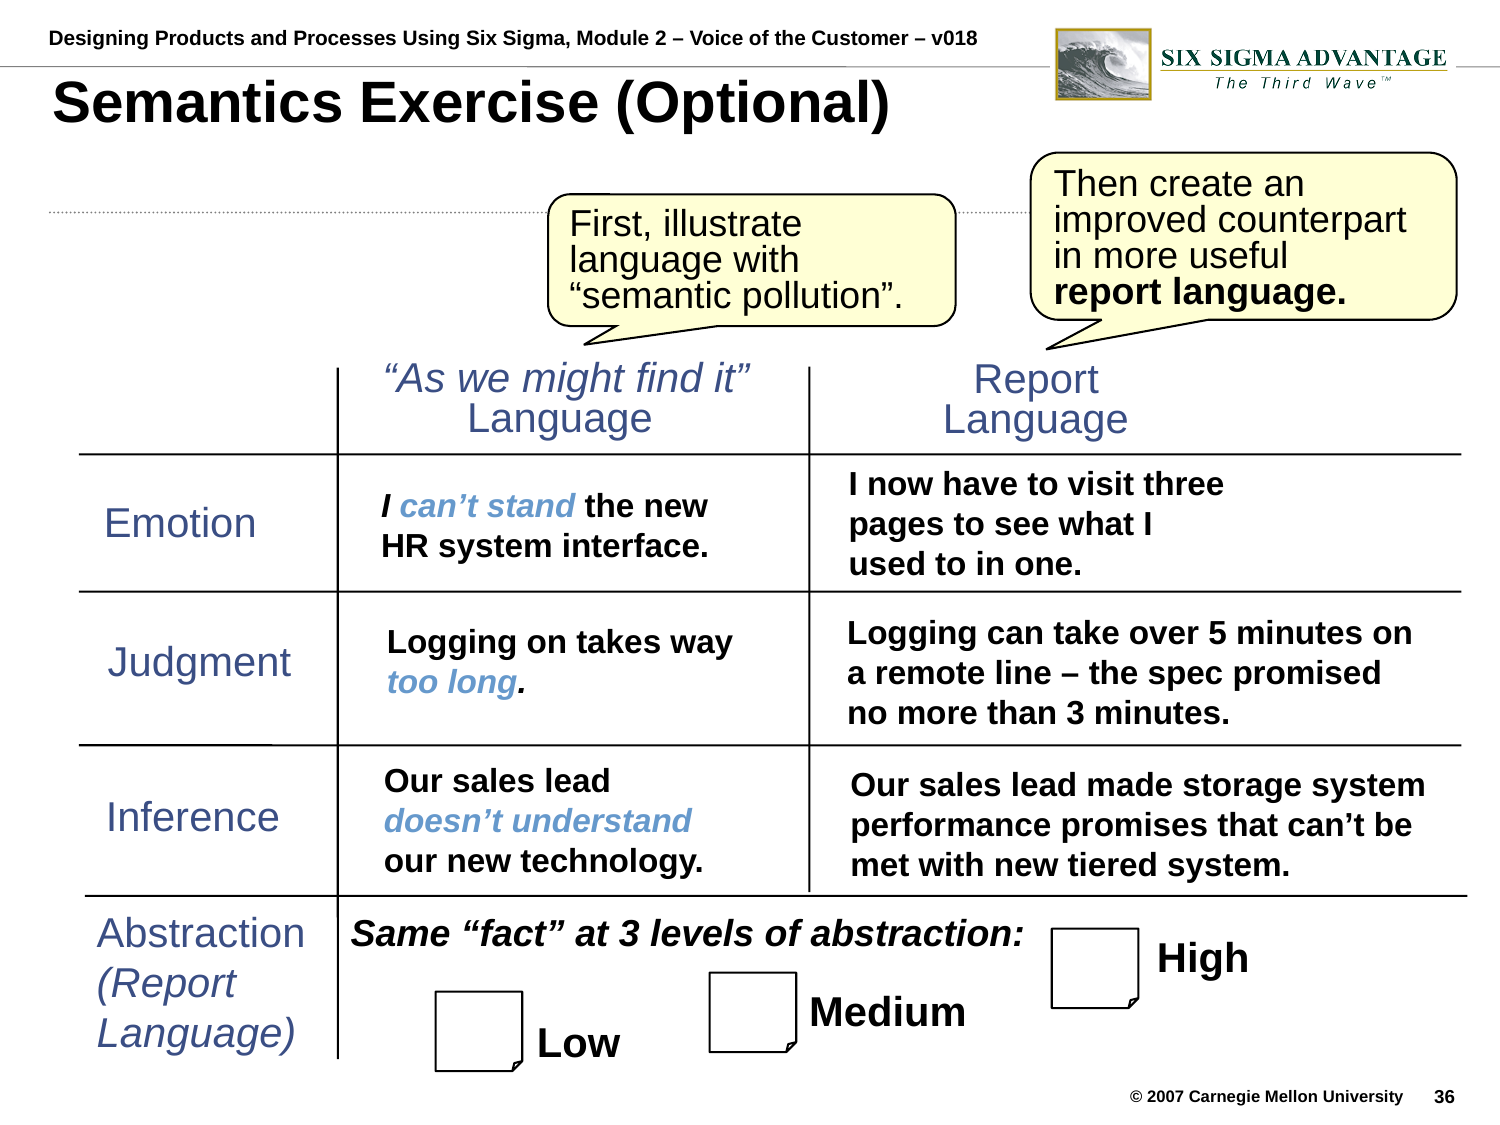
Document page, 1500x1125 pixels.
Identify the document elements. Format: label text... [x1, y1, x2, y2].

text_box Emotion [88, 488, 330, 554]
text_box I can’t stand the new HR system interface. [366, 477, 735, 572]
text_box [1051, 928, 1139, 1009]
text_box I now have to visit three pages to see what I used to in one. [833, 454, 1249, 590]
text_box Abstraction (Report Language) [81, 898, 323, 1109]
text_box First, illustrate language with “semantic pollution”. [548, 194, 956, 345]
text_box High [1142, 922, 1378, 988]
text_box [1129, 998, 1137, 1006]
text_box Same “fact” at 3 levels of abstraction: [335, 901, 1054, 962]
text_box Then create an improved counterpart in more useful report language. [1030, 152, 1457, 350]
text_box [435, 991, 523, 1072]
text_box Logging can take over 5 minutes on a remote line – the spec promised no more than 3 minutes. [832, 603, 1430, 739]
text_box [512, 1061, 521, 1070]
text_box Report Language [910, 354, 1162, 450]
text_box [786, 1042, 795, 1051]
text_box Judgment [92, 627, 334, 693]
text_box Low [522, 1008, 758, 1074]
text_box “As we might find it” Language [339, 352, 793, 448]
text_box Medium [797, 977, 1030, 1043]
text_box Inference [91, 782, 332, 847]
text_box Our sales lead doesn’t understand our new technology. [369, 752, 869, 887]
text_box Logging on takes way too long. [372, 612, 789, 708]
text_box Our sales lead made storage system performance promises that can’t be met with new tiered system. [835, 756, 1470, 891]
text_box [709, 972, 797, 1053]
picture [1049, 24, 1456, 104]
title Semantics Exercise (Optional) [37, 70, 1313, 142]
